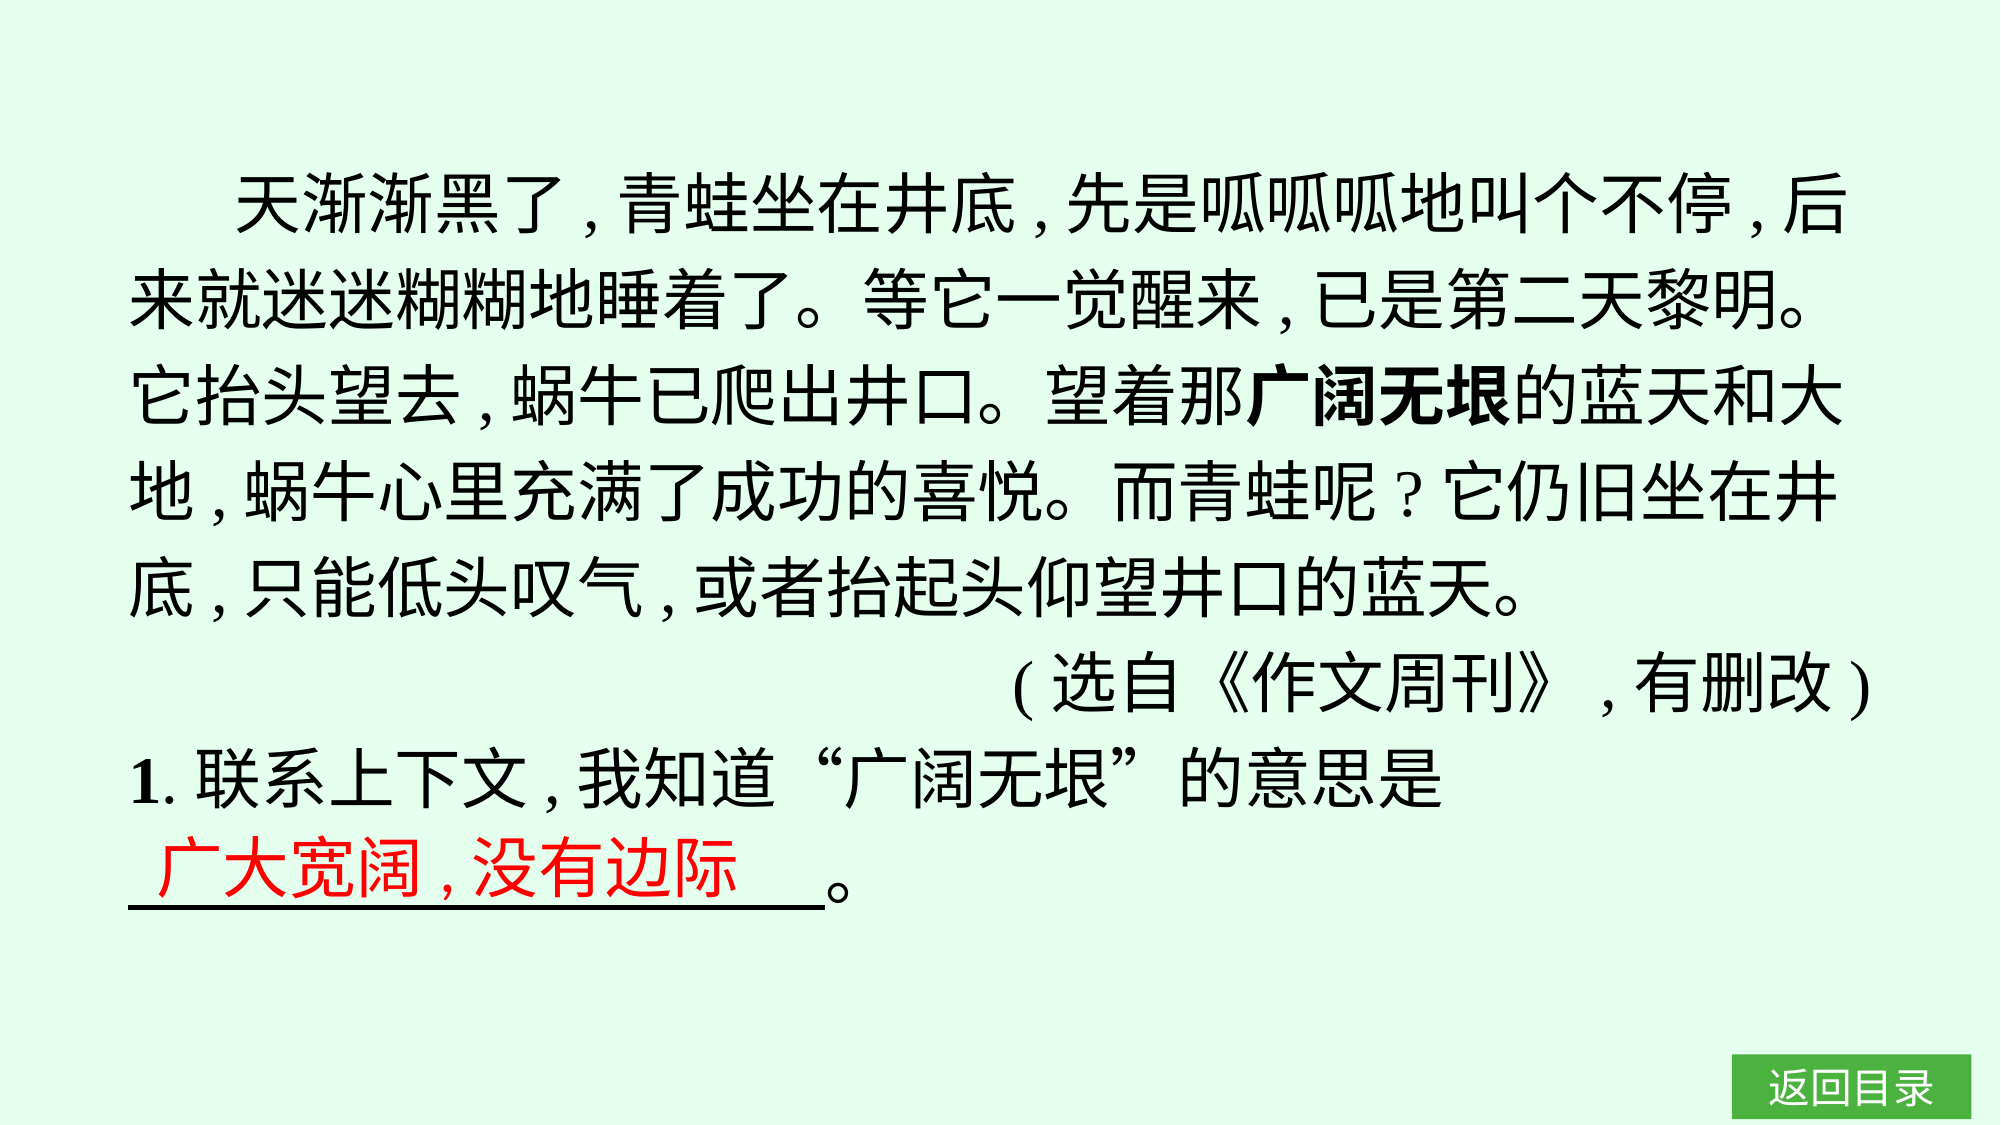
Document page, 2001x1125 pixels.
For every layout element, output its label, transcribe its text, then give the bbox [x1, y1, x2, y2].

text_box 天渐渐黑了,青蛙坐在井底,先是呱呱呱地叫个不停,后来就迷迷糊糊地睡着了。等它一觉醒来,已是第二天黎明。它抬头望去,蜗牛已爬出井口。望着那广阔无垠的蓝天和大地,蜗牛心里充满了成功的喜悦。而青蛙呢?它仍旧坐在井底,只能低头叹气,或者抬起头仰望井口的蓝天。 (选自《作文周刊》,有删改) 1.联系上下文,我知道“广阔无垠”的意思是 。 [113, 138, 1887, 921]
text_box 广大宽阔,没有边际 [141, 802, 754, 914]
